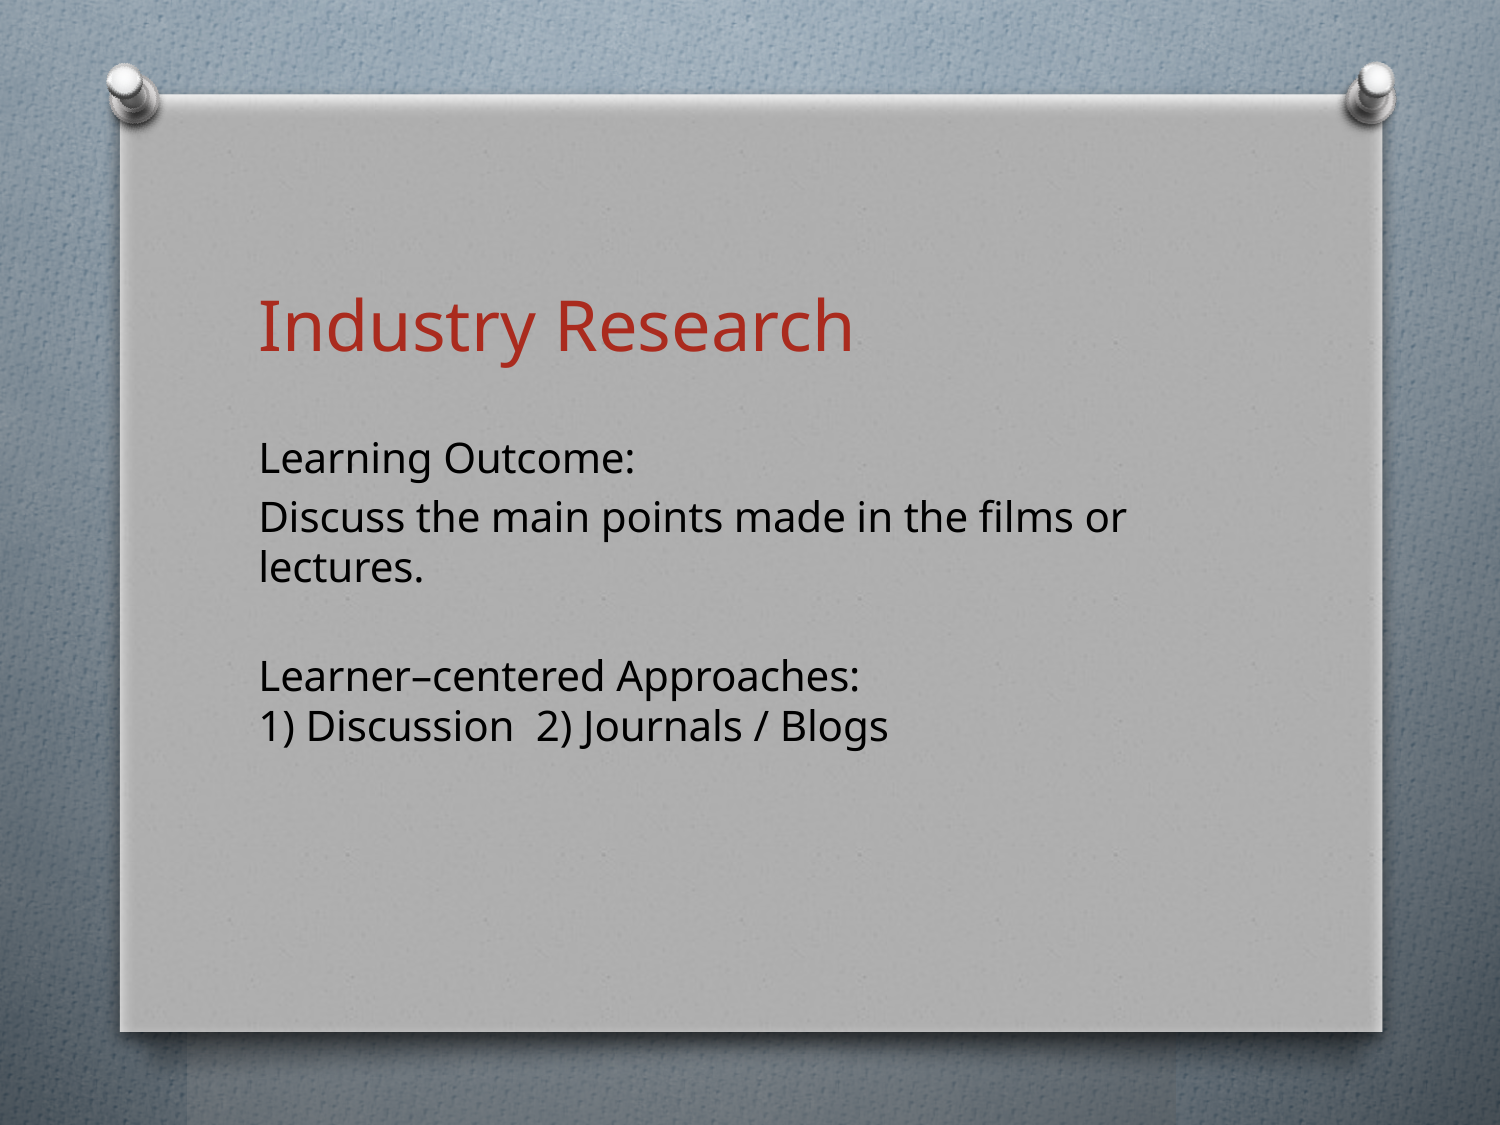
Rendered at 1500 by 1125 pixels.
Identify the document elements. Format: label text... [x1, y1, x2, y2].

picture [1317, 35, 1439, 156]
list Industry Research Learning Outcome: Discuss the main points made in the films or lectures. Learner–centered Approaches: 1) Discussion 2) Journals / Blogs [243, 272, 1260, 865]
picture [75, 29, 198, 153]
